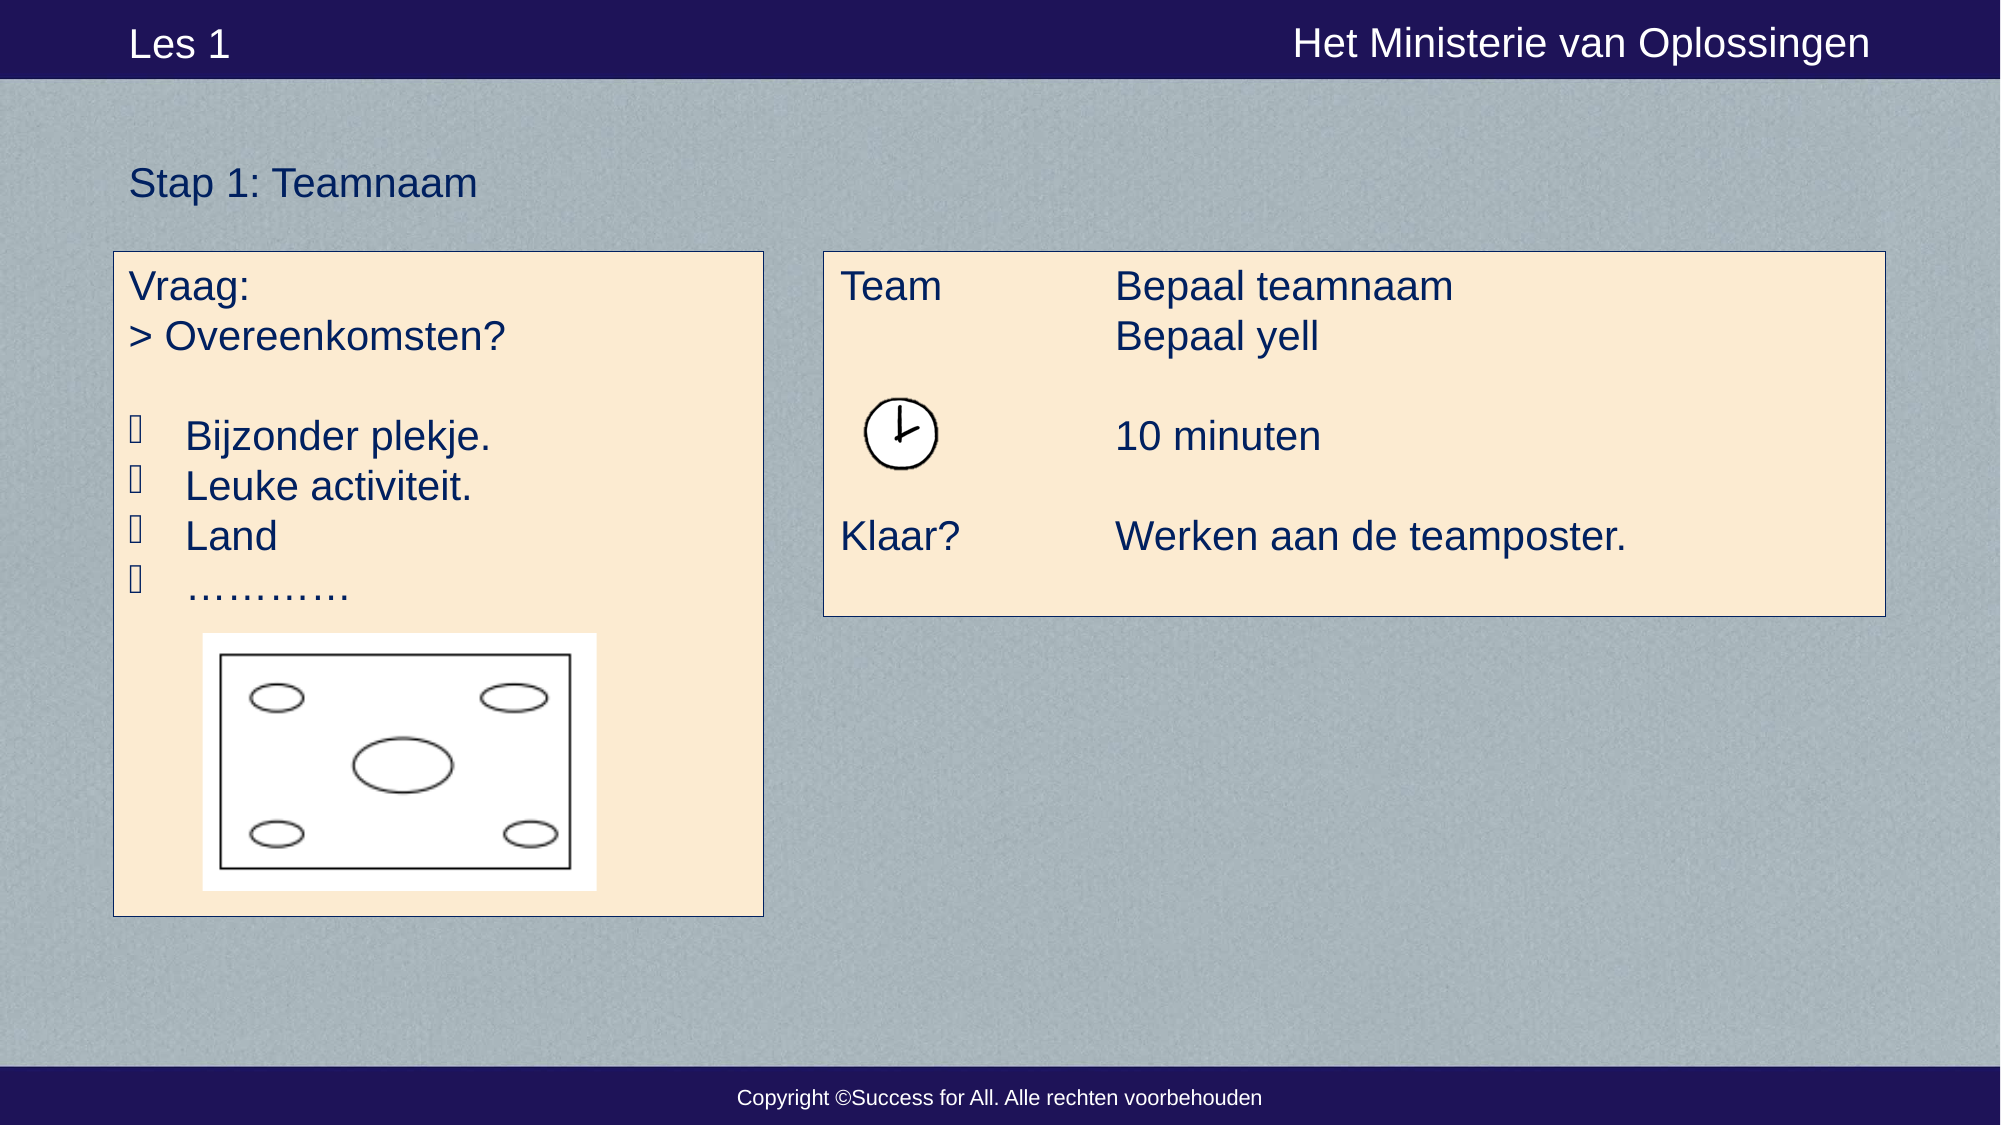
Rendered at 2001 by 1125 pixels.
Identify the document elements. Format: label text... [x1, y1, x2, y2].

text_box Stap 1: Teamnaam [113, 148, 1635, 214]
text_box Het Ministerie van Oplossingen [999, 8, 1886, 73]
text_box Les 1 [114, 9, 354, 75]
text_box Team Bepaal teamnaam Bepaal yell 10 minuten Klaar? Werken aan de teamposter. [823, 251, 1886, 617]
text_box Vraag: > Overeenkomsten? Bijzonder plekje. Leuke activiteit. Land ………… [113, 251, 764, 917]
text_box Copyright ©Success for All. Alle rechten voorbehouden [0, 1076, 2000, 1125]
picture [0, 0, 2001, 1125]
